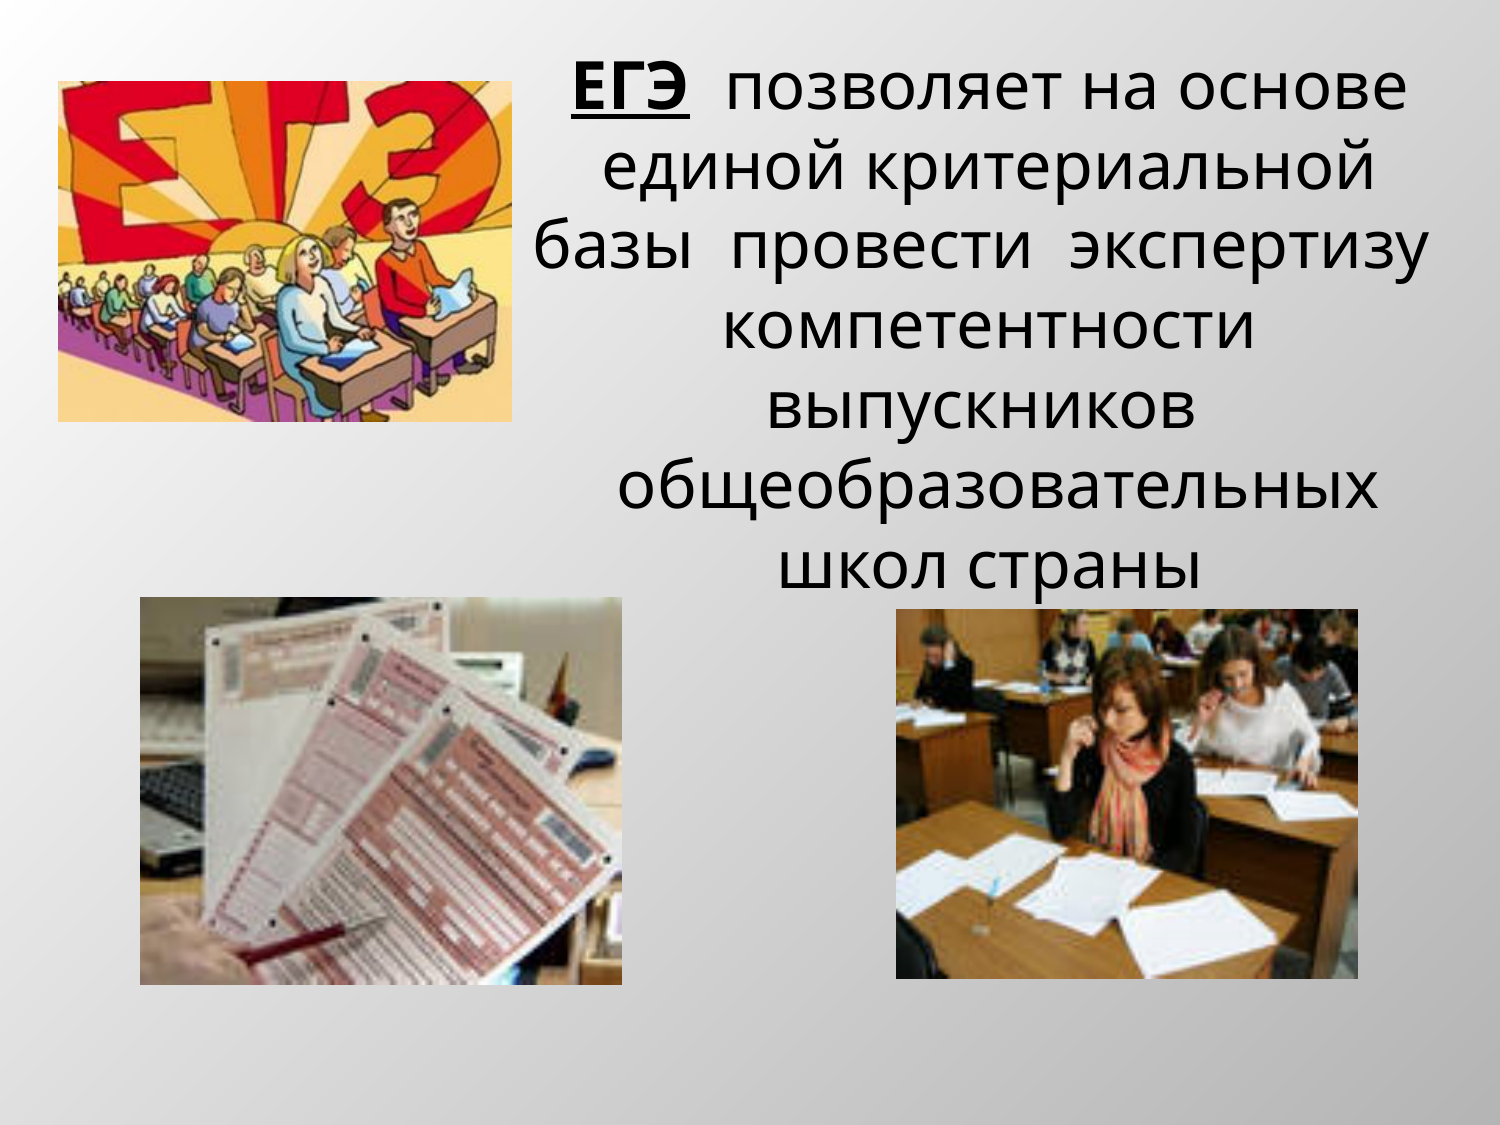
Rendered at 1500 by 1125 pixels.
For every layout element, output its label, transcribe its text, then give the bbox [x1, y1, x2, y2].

text_box ЕГЭ позволяет на основе единой критериальной базы провести экспертизу компетентности выпускников общеобразовательных школ страны [515, 35, 1465, 610]
picture [58, 81, 512, 422]
picture [896, 609, 1358, 979]
picture [140, 597, 622, 985]
